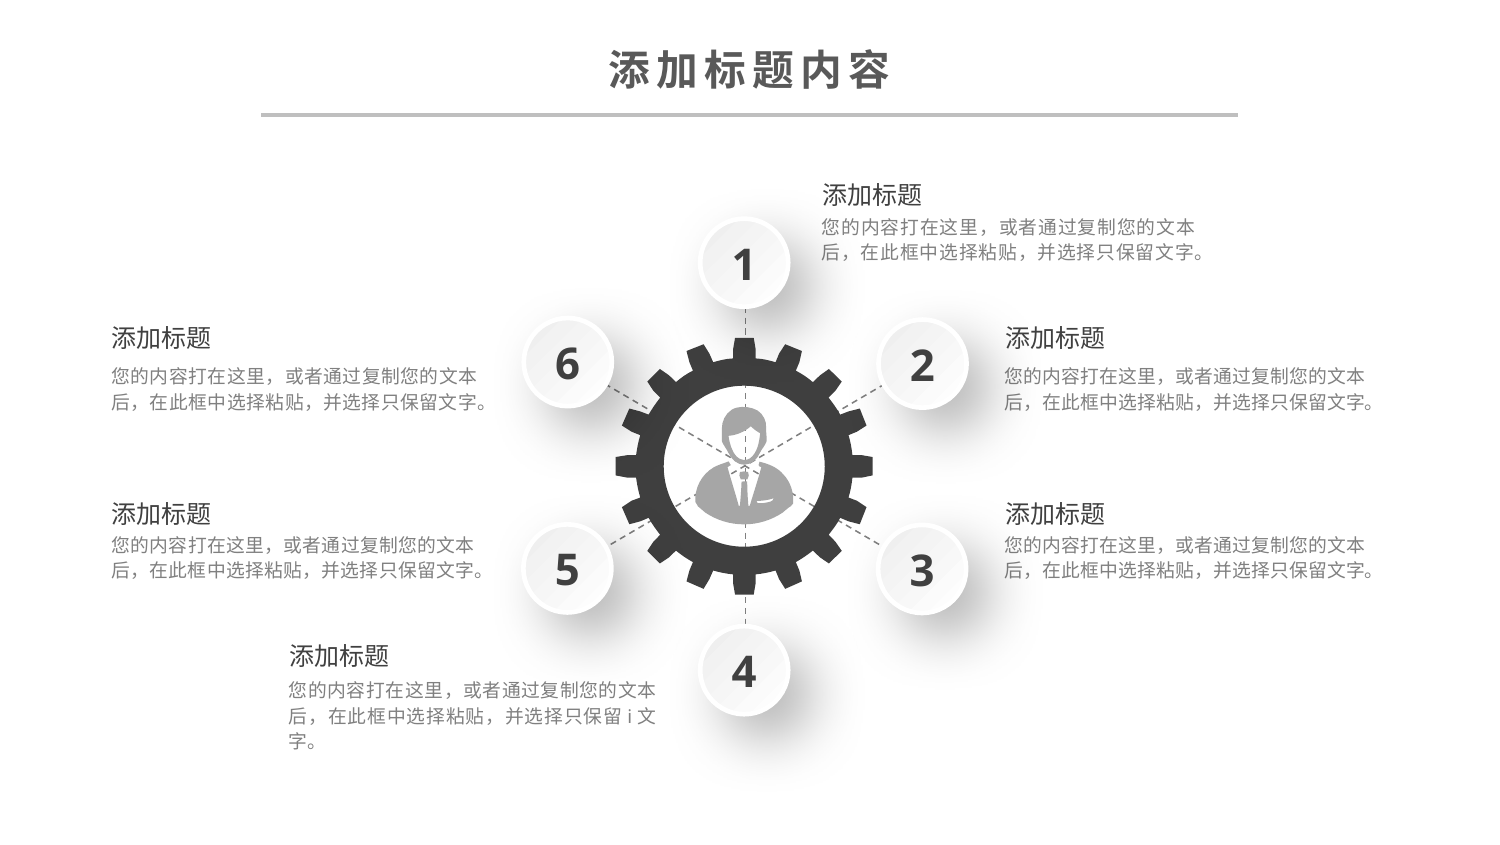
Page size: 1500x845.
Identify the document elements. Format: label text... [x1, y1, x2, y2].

text_box 添加标题 [993, 492, 1117, 534]
text_box 添加标题 [993, 317, 1117, 359]
text_box 添加标题 [278, 634, 401, 676]
text_box 添加标题 [811, 173, 934, 215]
text_box 添加标题 [100, 492, 224, 534]
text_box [523, 218, 967, 715]
text_box 您的内容打在这里，或者通过复制您的文本后，在此框中选择粘贴，并选择只保留文字。 [100, 524, 486, 588]
text_box 您的内容打在这里，或者通过复制您的文本后，在此框中选择粘贴，并选择只保留文字。 [994, 524, 1376, 588]
text_box 您的内容打在这里，或者通过复制您的文本后，在此框中选择粘贴，并选择只保留文字。 [1015, 356, 1376, 419]
text_box 您的内容打在这里，或者通过复制您的文本后，在此框中选择粘贴，并选择只保留i文字。 [277, 670, 668, 759]
text_box 添加标题 [100, 317, 224, 359]
text_box 您的内容打在这里，或者通过复制您的文本后，在此框中选择粘贴，并选择只保留文字。 [100, 356, 489, 419]
text_box 您的内容打在这里，或者通过复制您的文本后，在此框中选择粘贴，并选择只保留文字。 [810, 206, 1206, 270]
